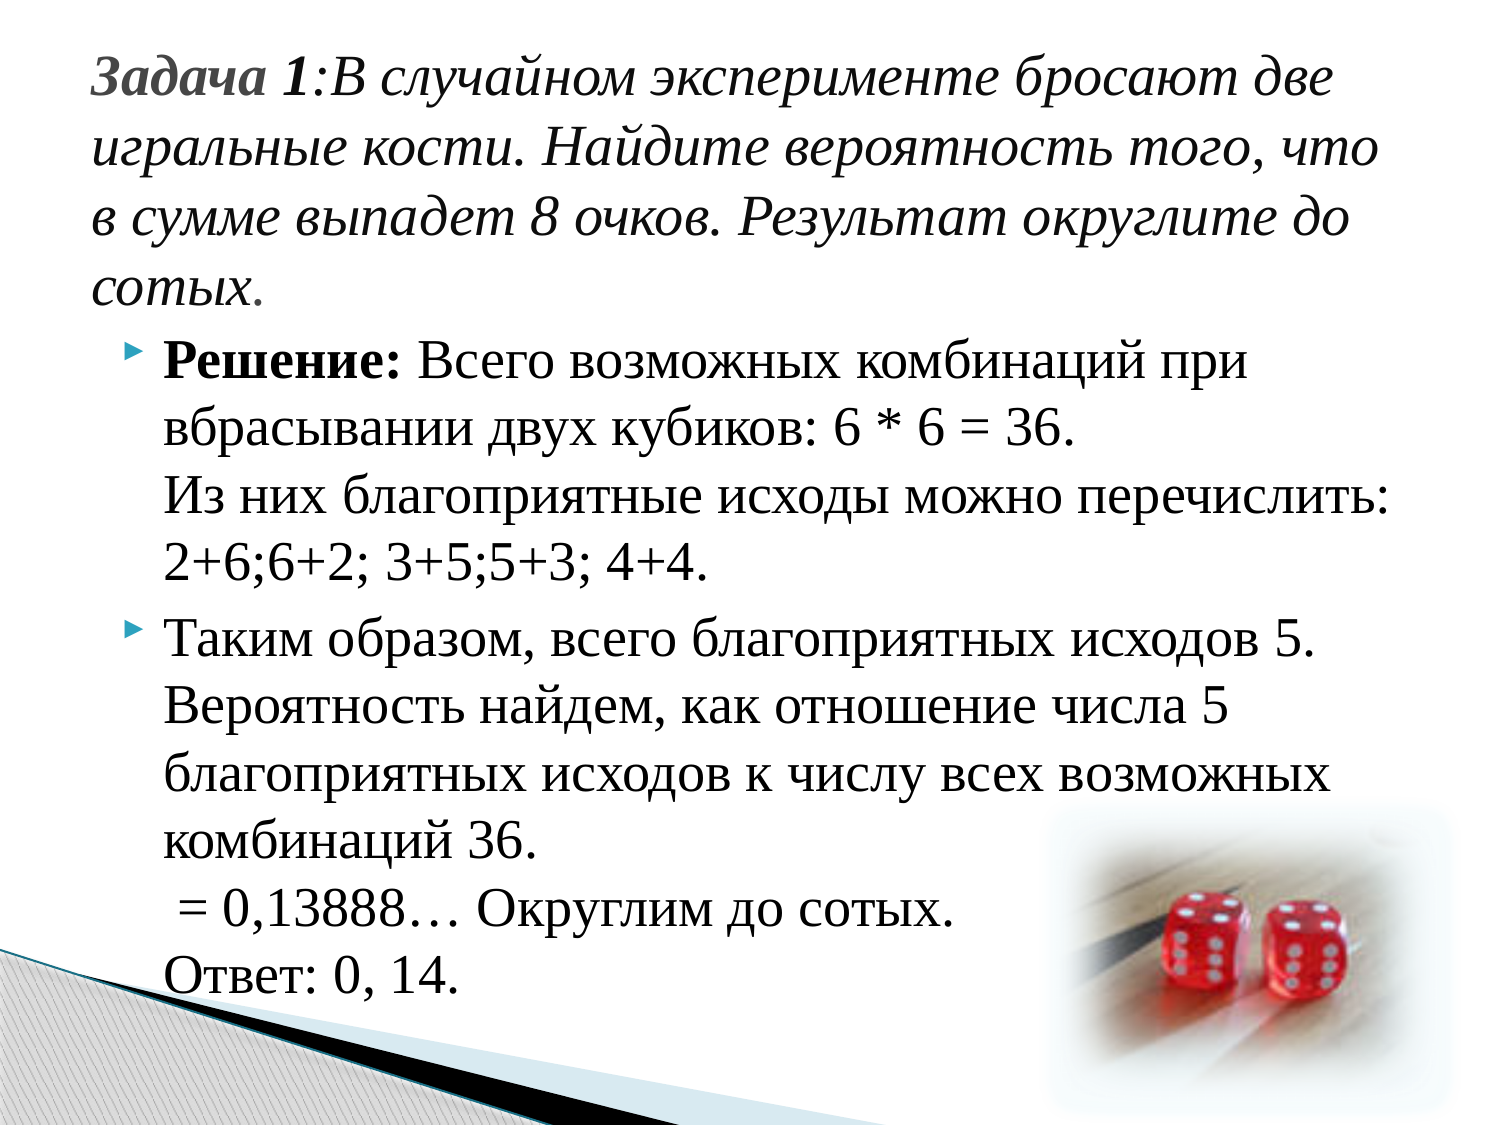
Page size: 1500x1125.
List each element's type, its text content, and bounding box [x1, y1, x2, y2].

picture [1053, 810, 1440, 1102]
title Задача 1:В случайном эксперименте бросают две игральные кости. Найдите вероятность того, что в сумме выпадет 8 очков. Результат округлите до сотых. [76, 66, 1427, 289]
